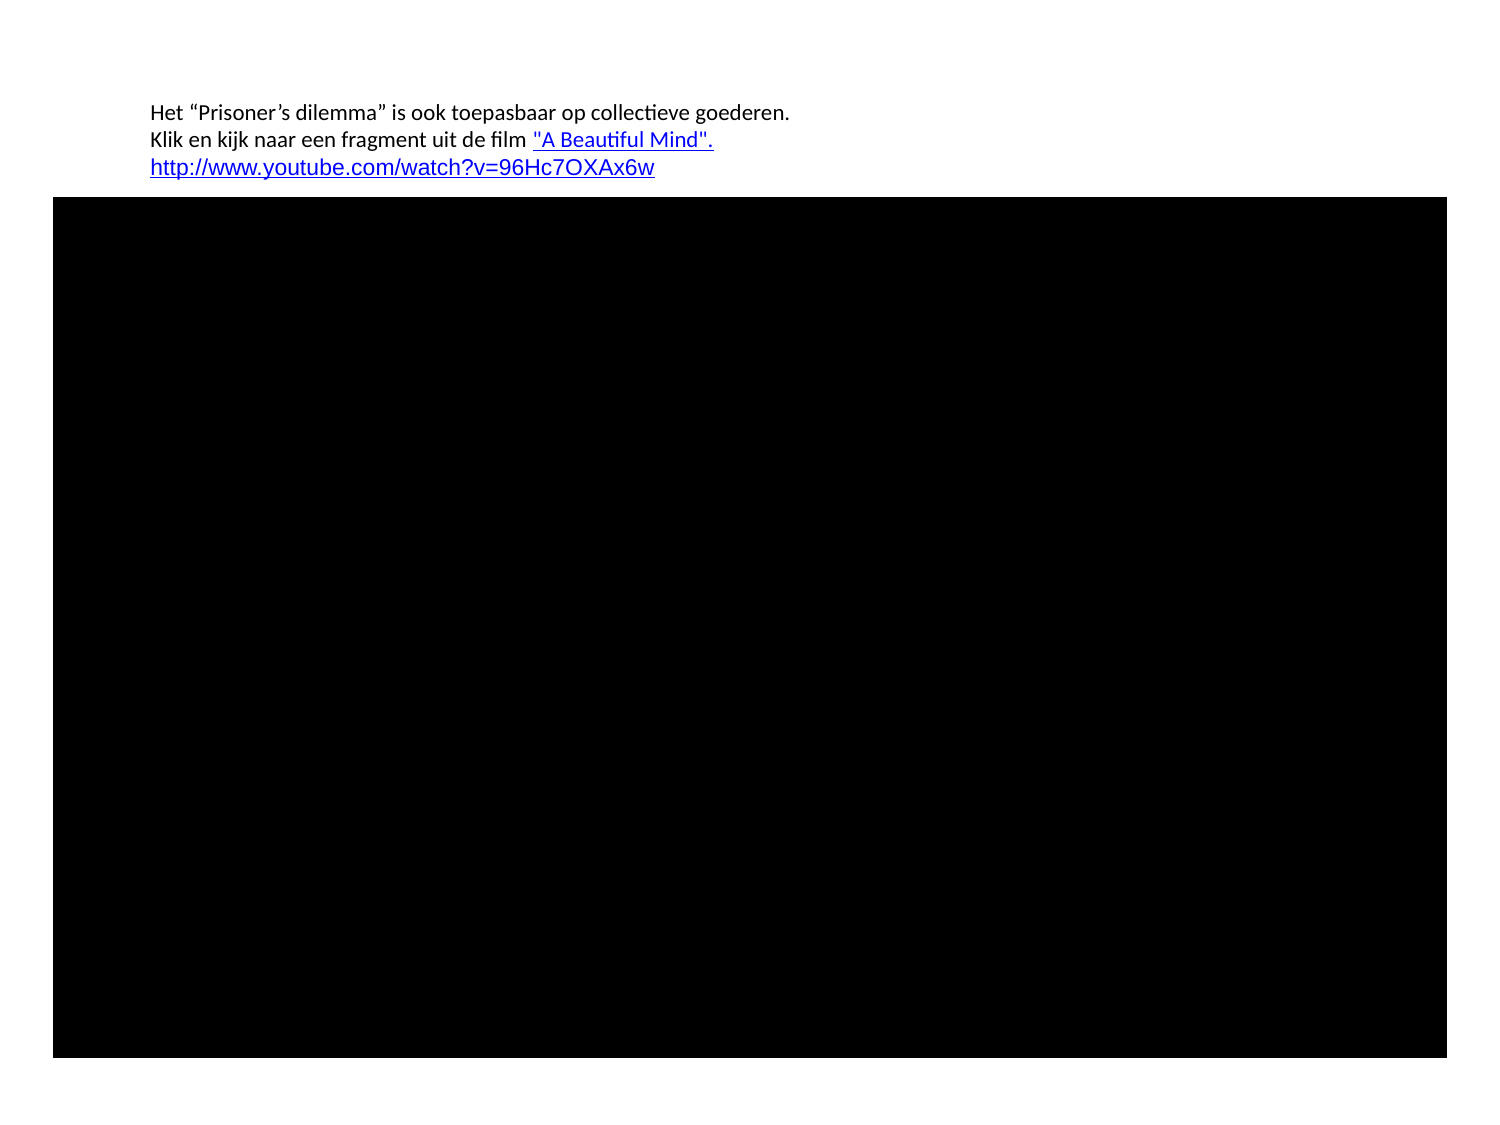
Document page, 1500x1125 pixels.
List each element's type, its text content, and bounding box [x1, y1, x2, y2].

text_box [52, 195, 1448, 1059]
text_box Het “Prisoner’s dilemma” is ook toepasbaar op collectieve goederen. Klik en kijk naar een fragment uit de film "A Beautiful Mind". http://www.youtube.com/watch?v=96Hc7OXAx6w [135, 90, 1341, 194]
